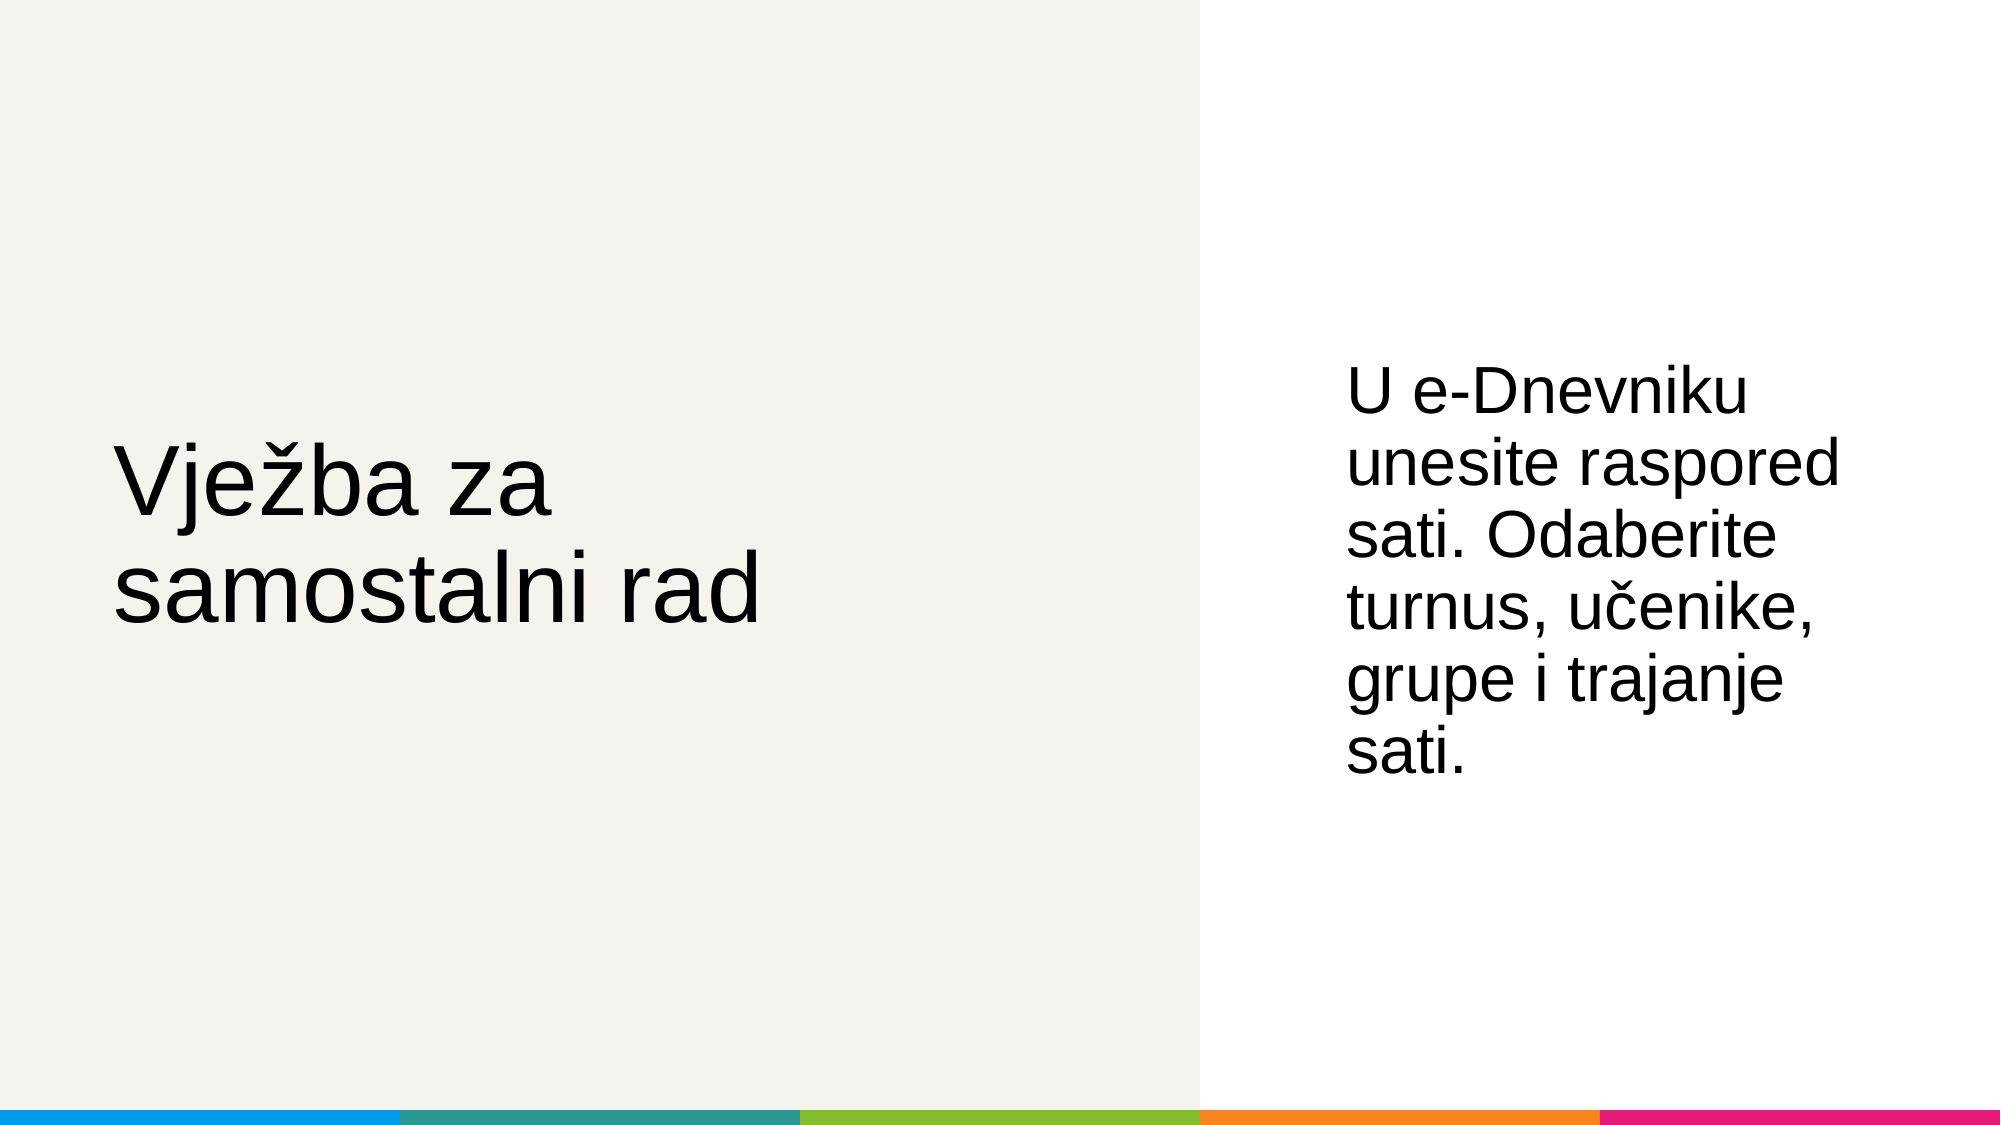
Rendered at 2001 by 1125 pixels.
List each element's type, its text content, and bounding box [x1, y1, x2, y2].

title Vježba za samostalni rad [98, 389, 851, 652]
list U e-Dnevniku unesite raspored sati. Odaberite turnus, učenike, grupe i trajanje sati. [1256, 127, 1902, 1017]
